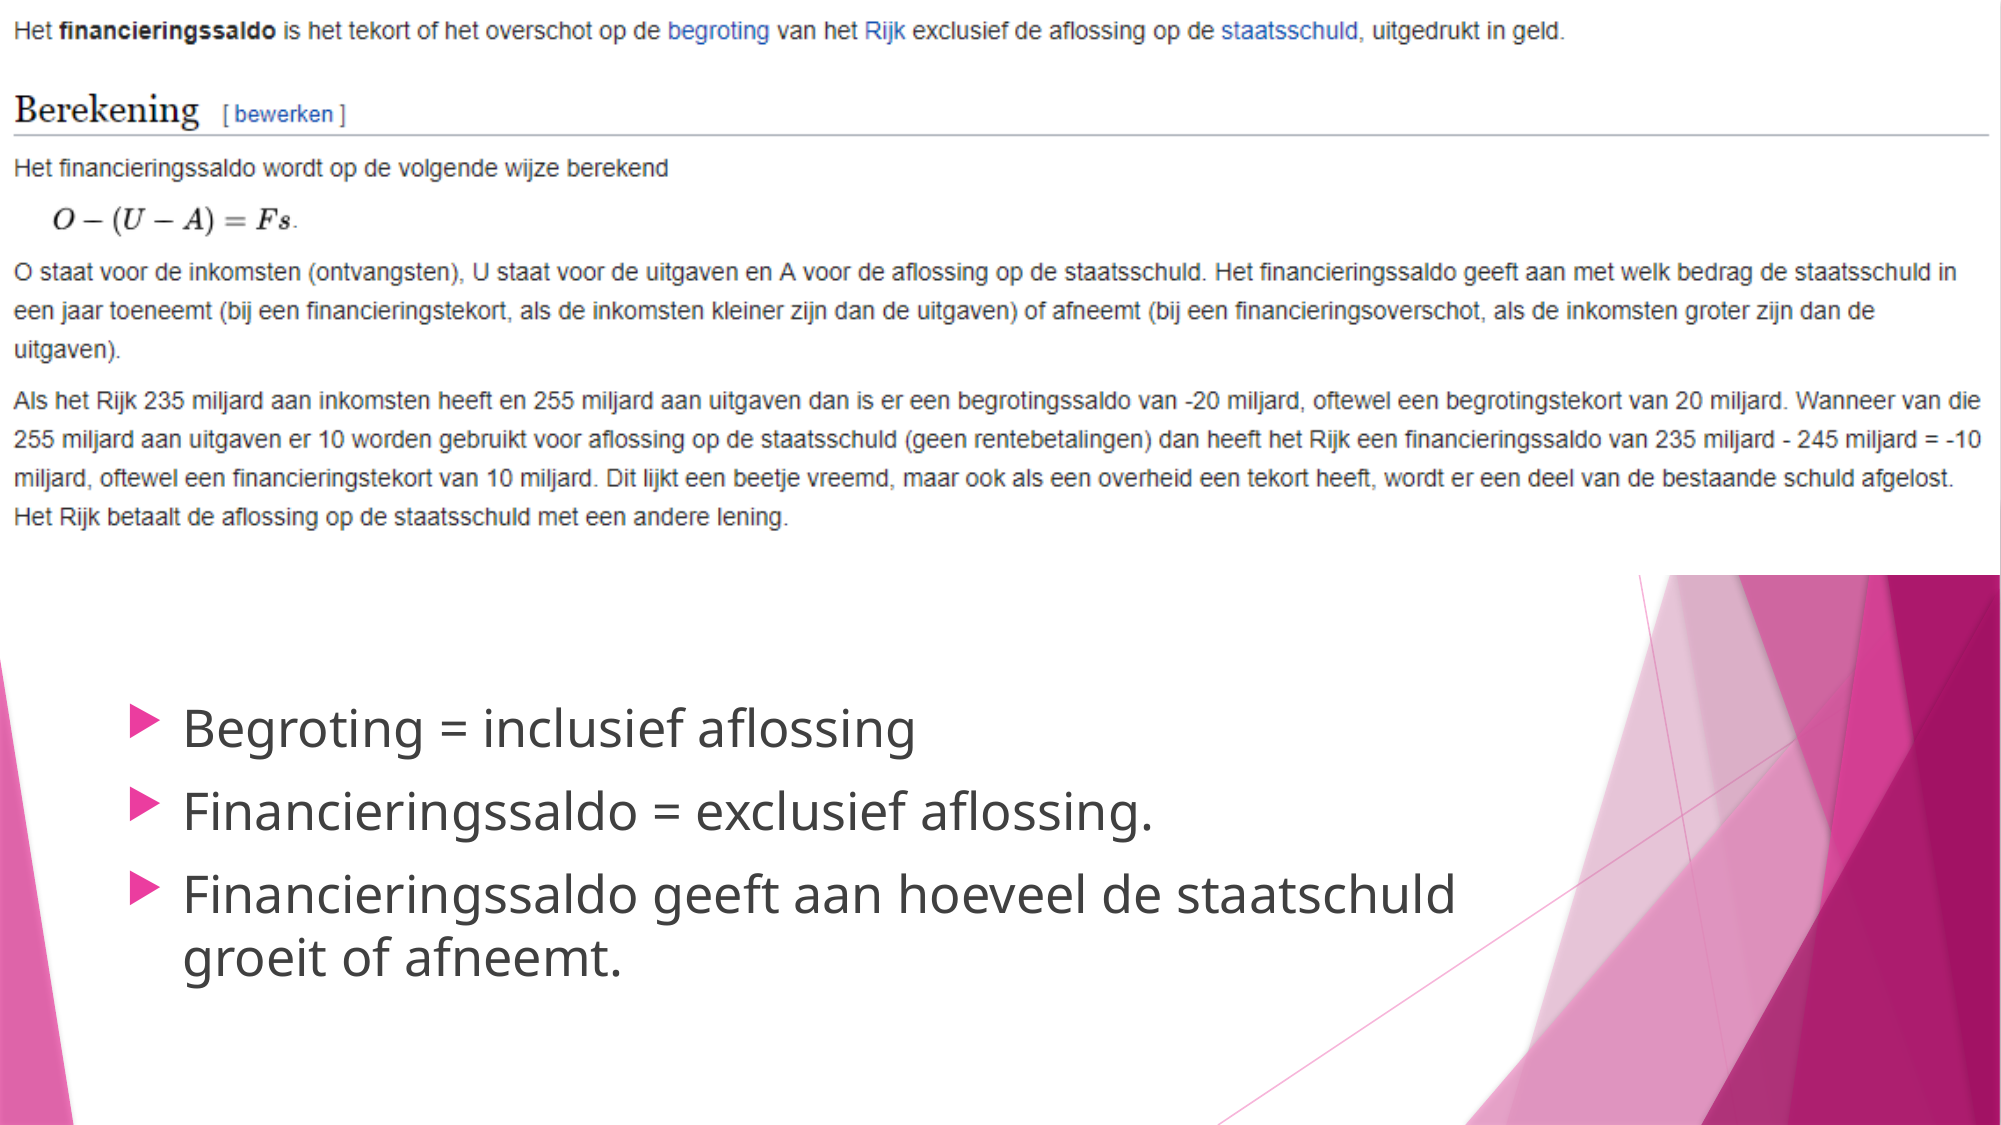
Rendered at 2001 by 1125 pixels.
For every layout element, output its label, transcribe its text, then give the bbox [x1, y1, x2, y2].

list Begroting = inclusief aflossing Financieringssaldo = exclusief aflossing. Financieringssaldo geeft aan hoeveel de staatschuld groeit of afneemt. [111, 587, 1522, 992]
picture [0, 0, 2000, 576]
